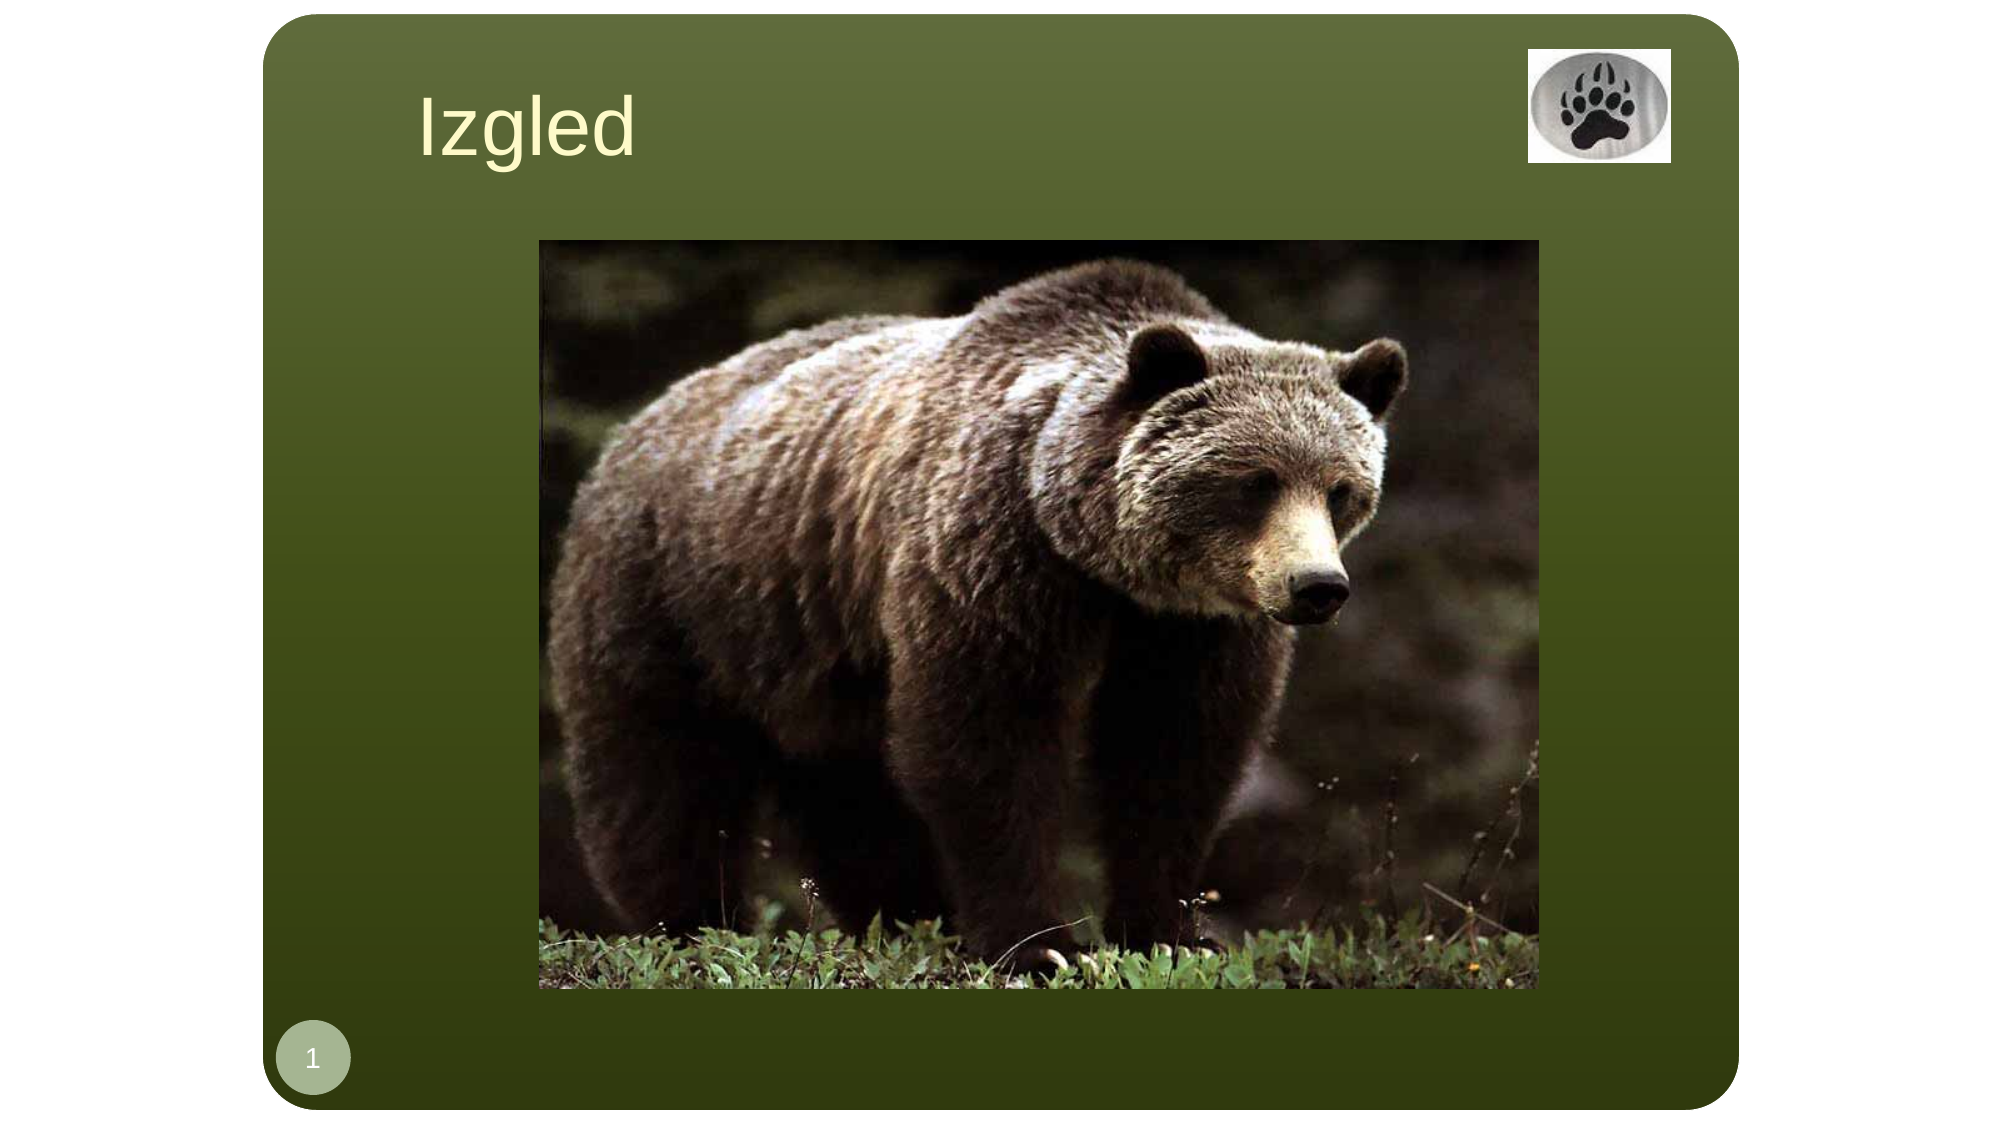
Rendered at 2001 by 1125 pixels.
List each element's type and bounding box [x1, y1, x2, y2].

text_box [251, 2, 1750, 1125]
